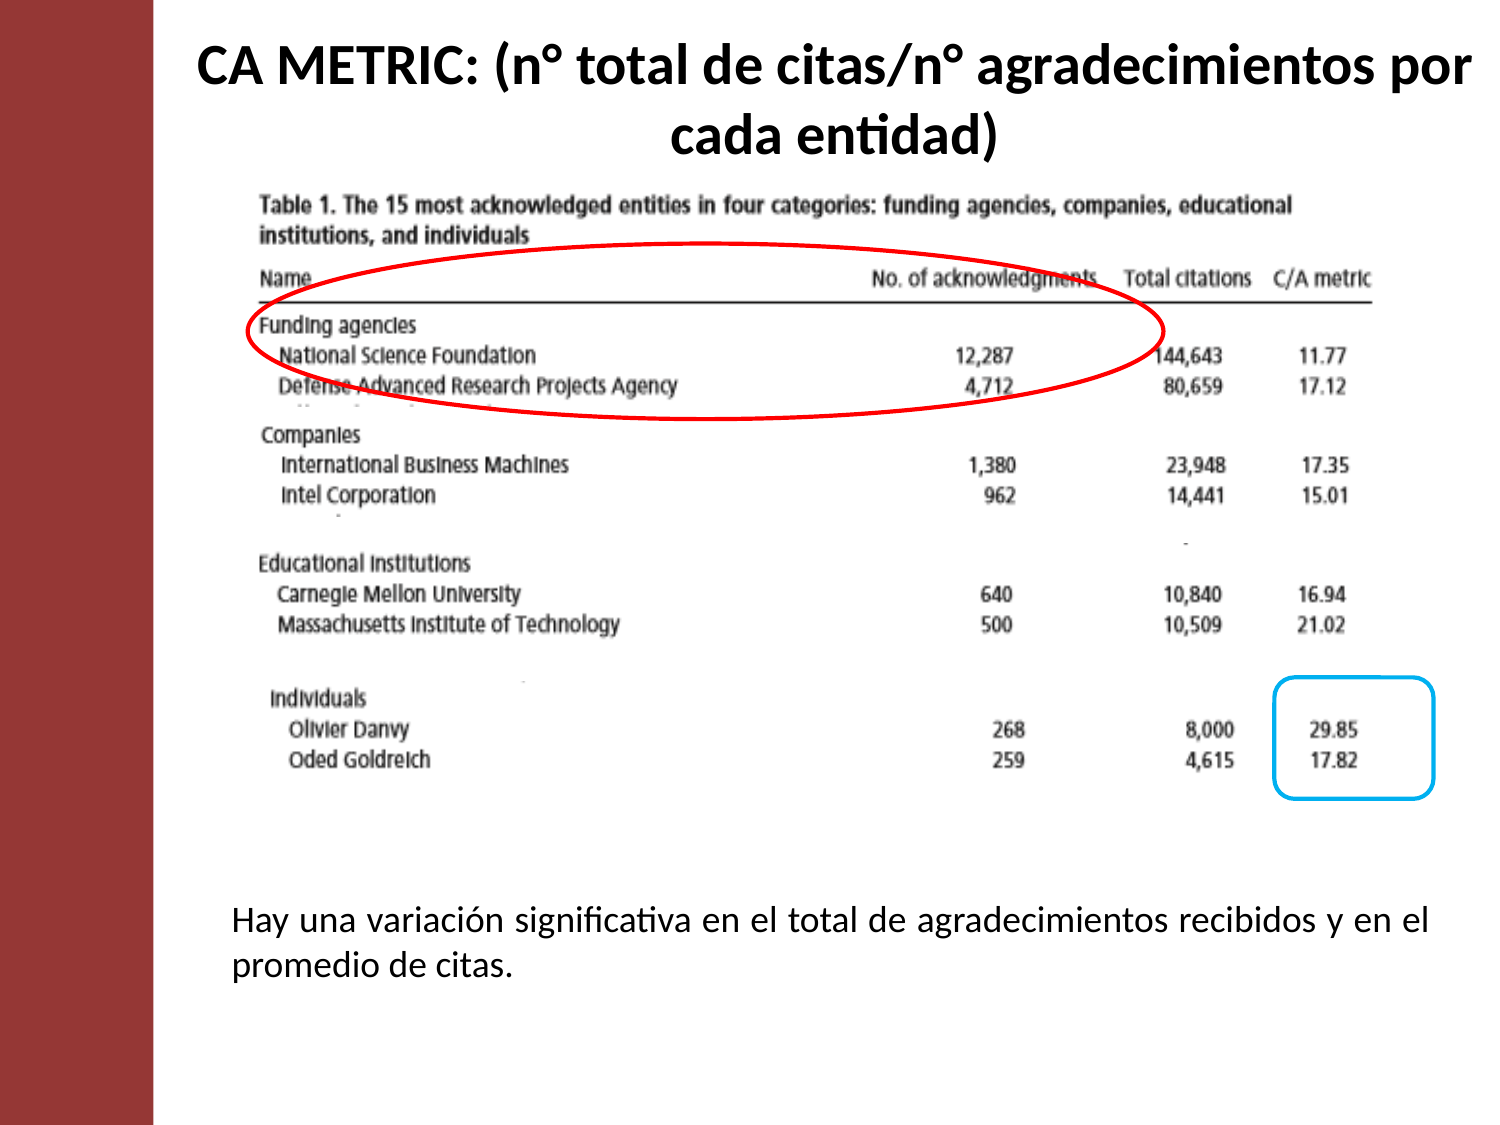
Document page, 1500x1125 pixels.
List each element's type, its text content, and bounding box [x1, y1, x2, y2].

text_box Hay una variación significativa en el total de agradecimientos recibidos y en el promedio de citas. [216, 887, 1446, 992]
text_box [1274, 680, 1436, 801]
text_box CA METRIC: (n° total de citas/n° agradecimientos por cada entidad) [170, 19, 1500, 264]
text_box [206, 164, 1424, 780]
text_box [0, 0, 155, 1125]
